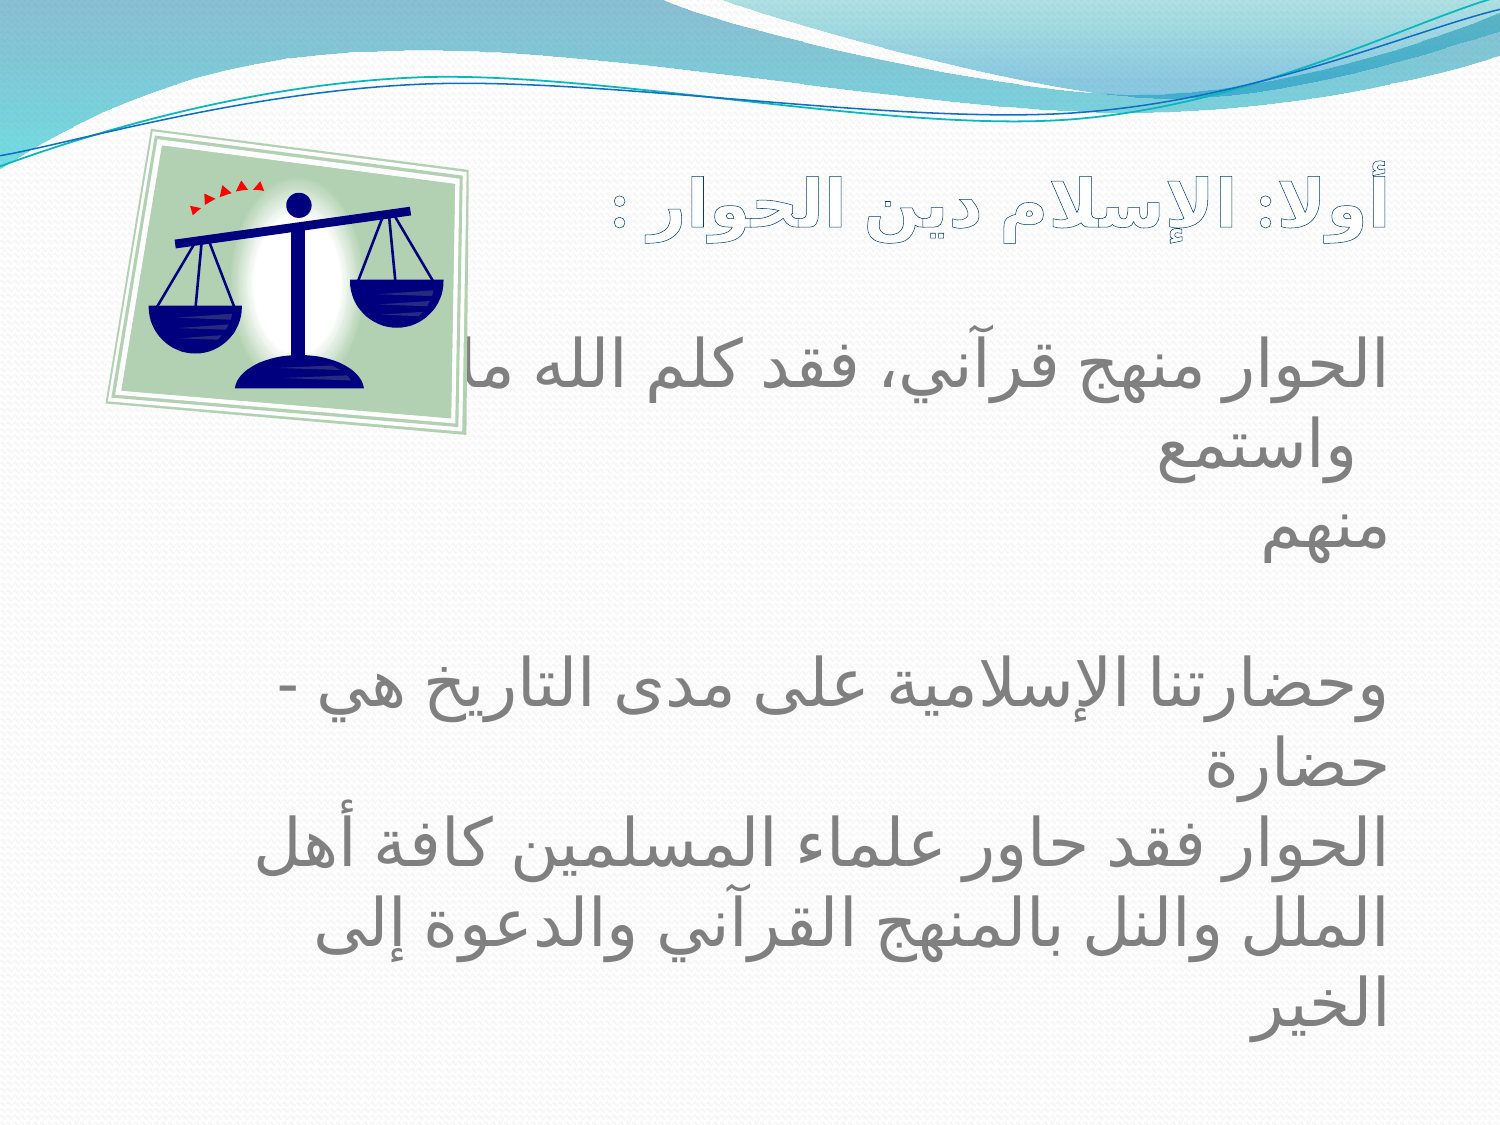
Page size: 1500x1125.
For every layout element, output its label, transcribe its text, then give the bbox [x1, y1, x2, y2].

text_box أولا: الإسلام دين الحوار : الحوار منهج قرآني، فقد كلم الله ملائكته واستمع منهم - وحضارتنا الإسلامية على مدى التاريخ هي حضارة الحوار فقد حاور علماء المسلمين كافة أهل الملل والنل بالمنهج القرآني والدعوة إلى الخير [164, 153, 1407, 1048]
picture [105, 128, 469, 436]
